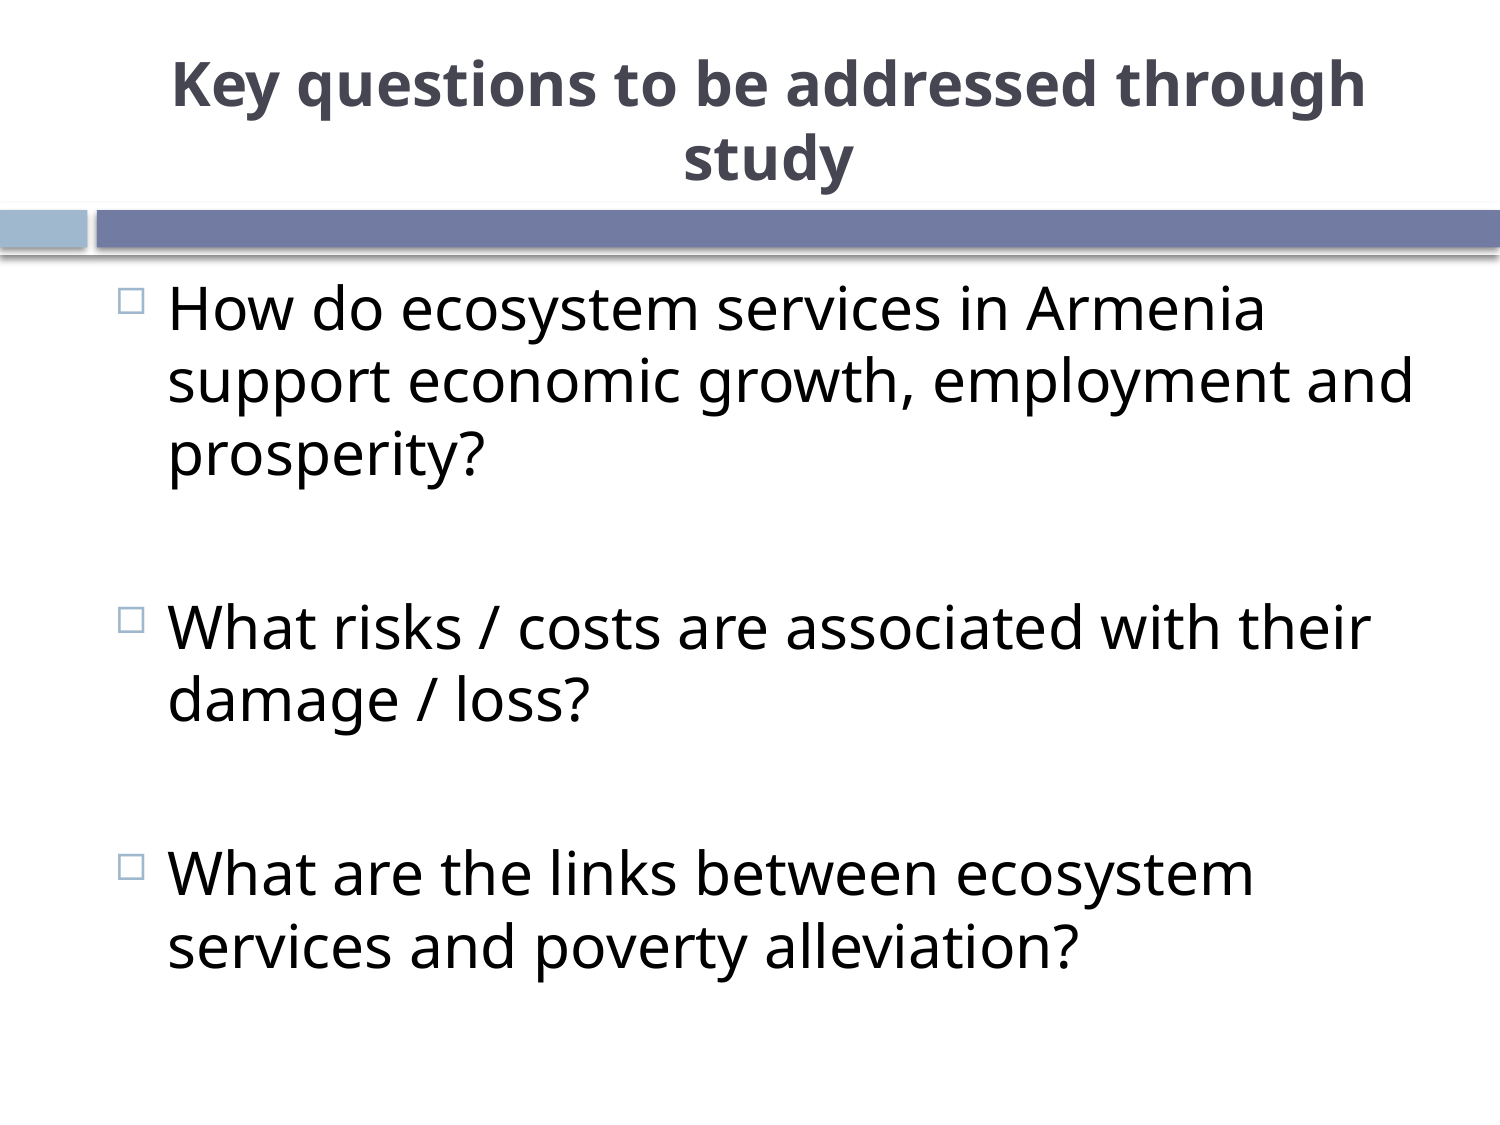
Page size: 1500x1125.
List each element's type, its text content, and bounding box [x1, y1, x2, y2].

title Key questions to be addressed through study [100, 37, 1438, 200]
list How do ecosystem services in Armenia support economic growth, employment and prosperity? What risks / costs are associated with their damage / loss? What are the links between ecosystem services and poverty alleviation? [100, 262, 1438, 1000]
